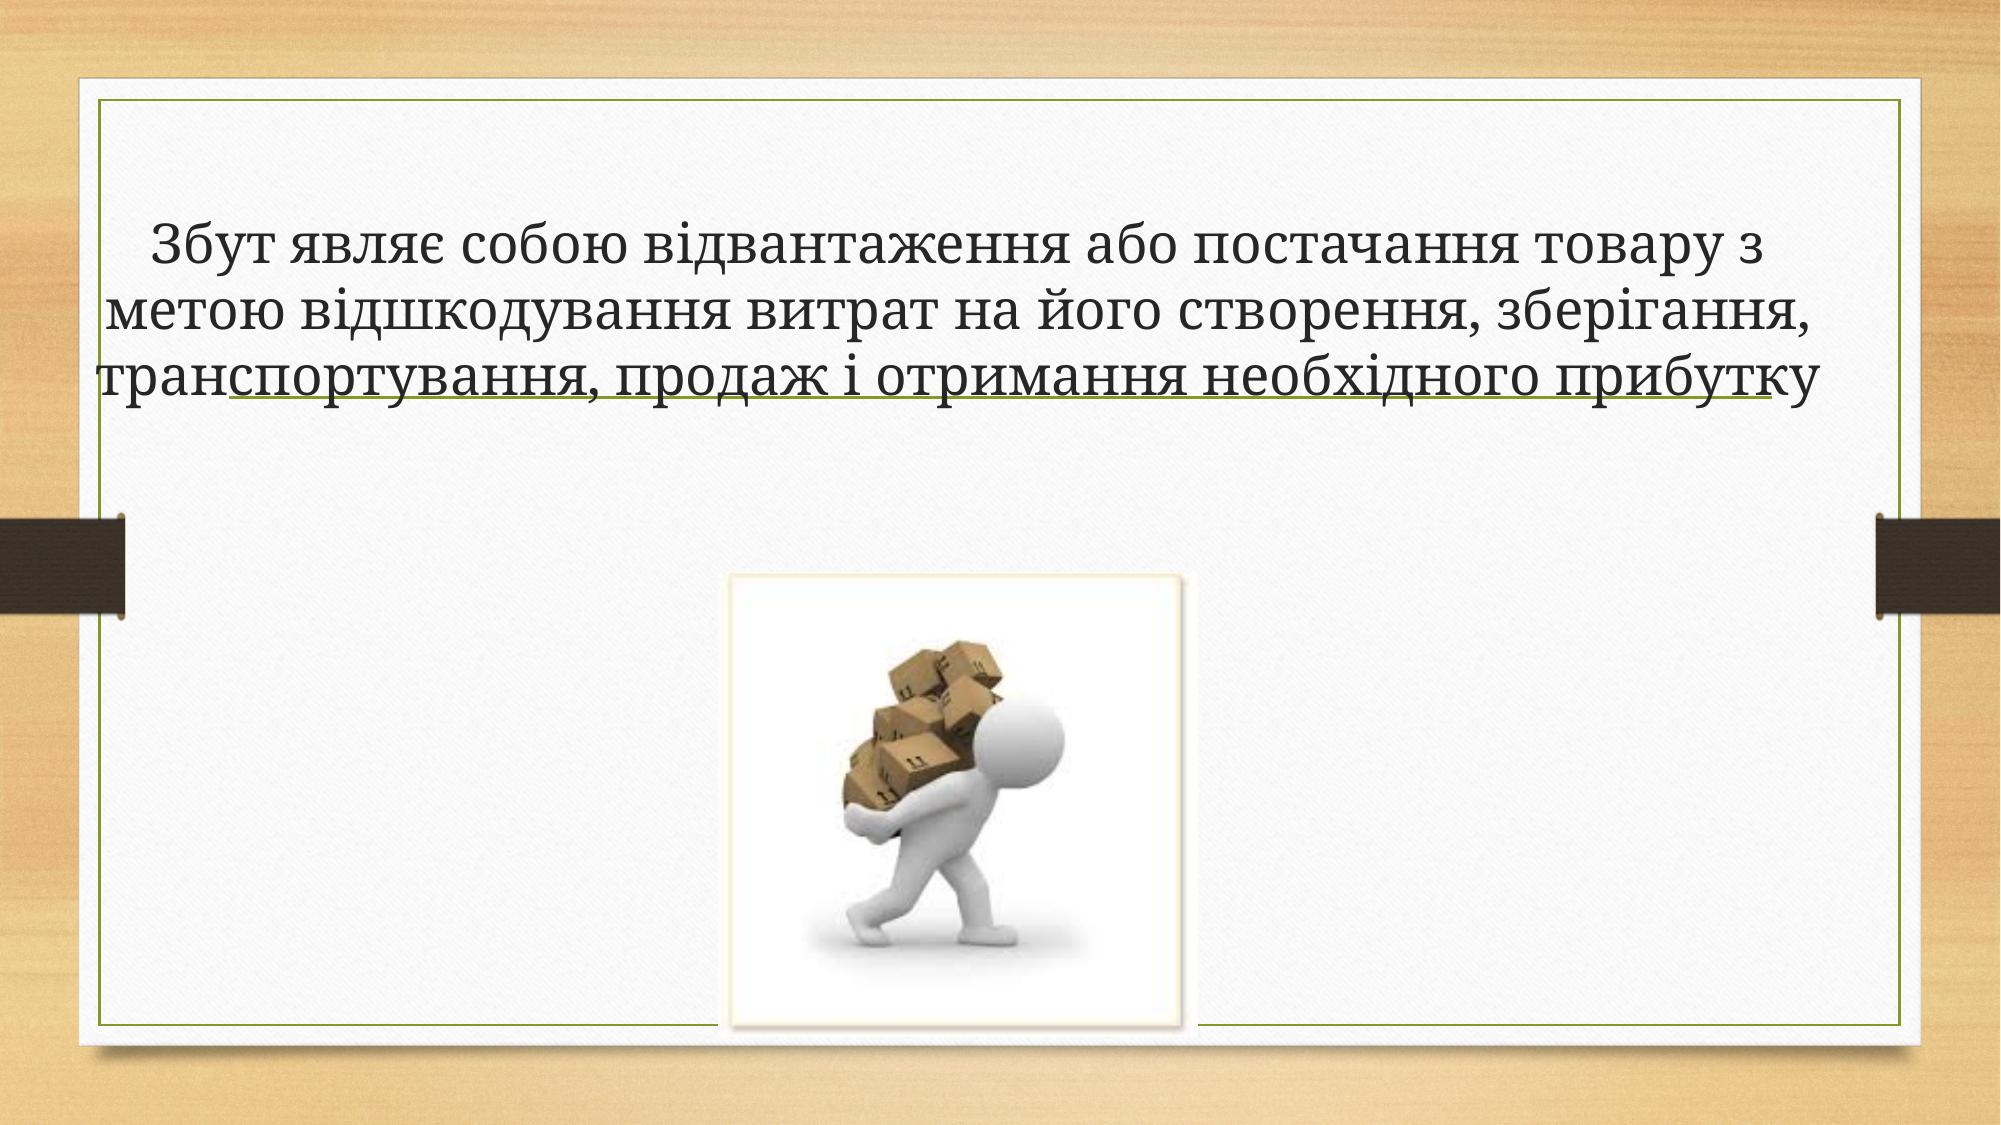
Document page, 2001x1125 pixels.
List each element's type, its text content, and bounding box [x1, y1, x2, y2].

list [718, 571, 1198, 1037]
picture [0, 0, 2001, 1125]
title Збут являє собою відвантаження або постачання товару з метою відшкодування витрат на його створення, зберігання, транспортування, продаж і отримання необхідного прибутку [64, 194, 1853, 420]
